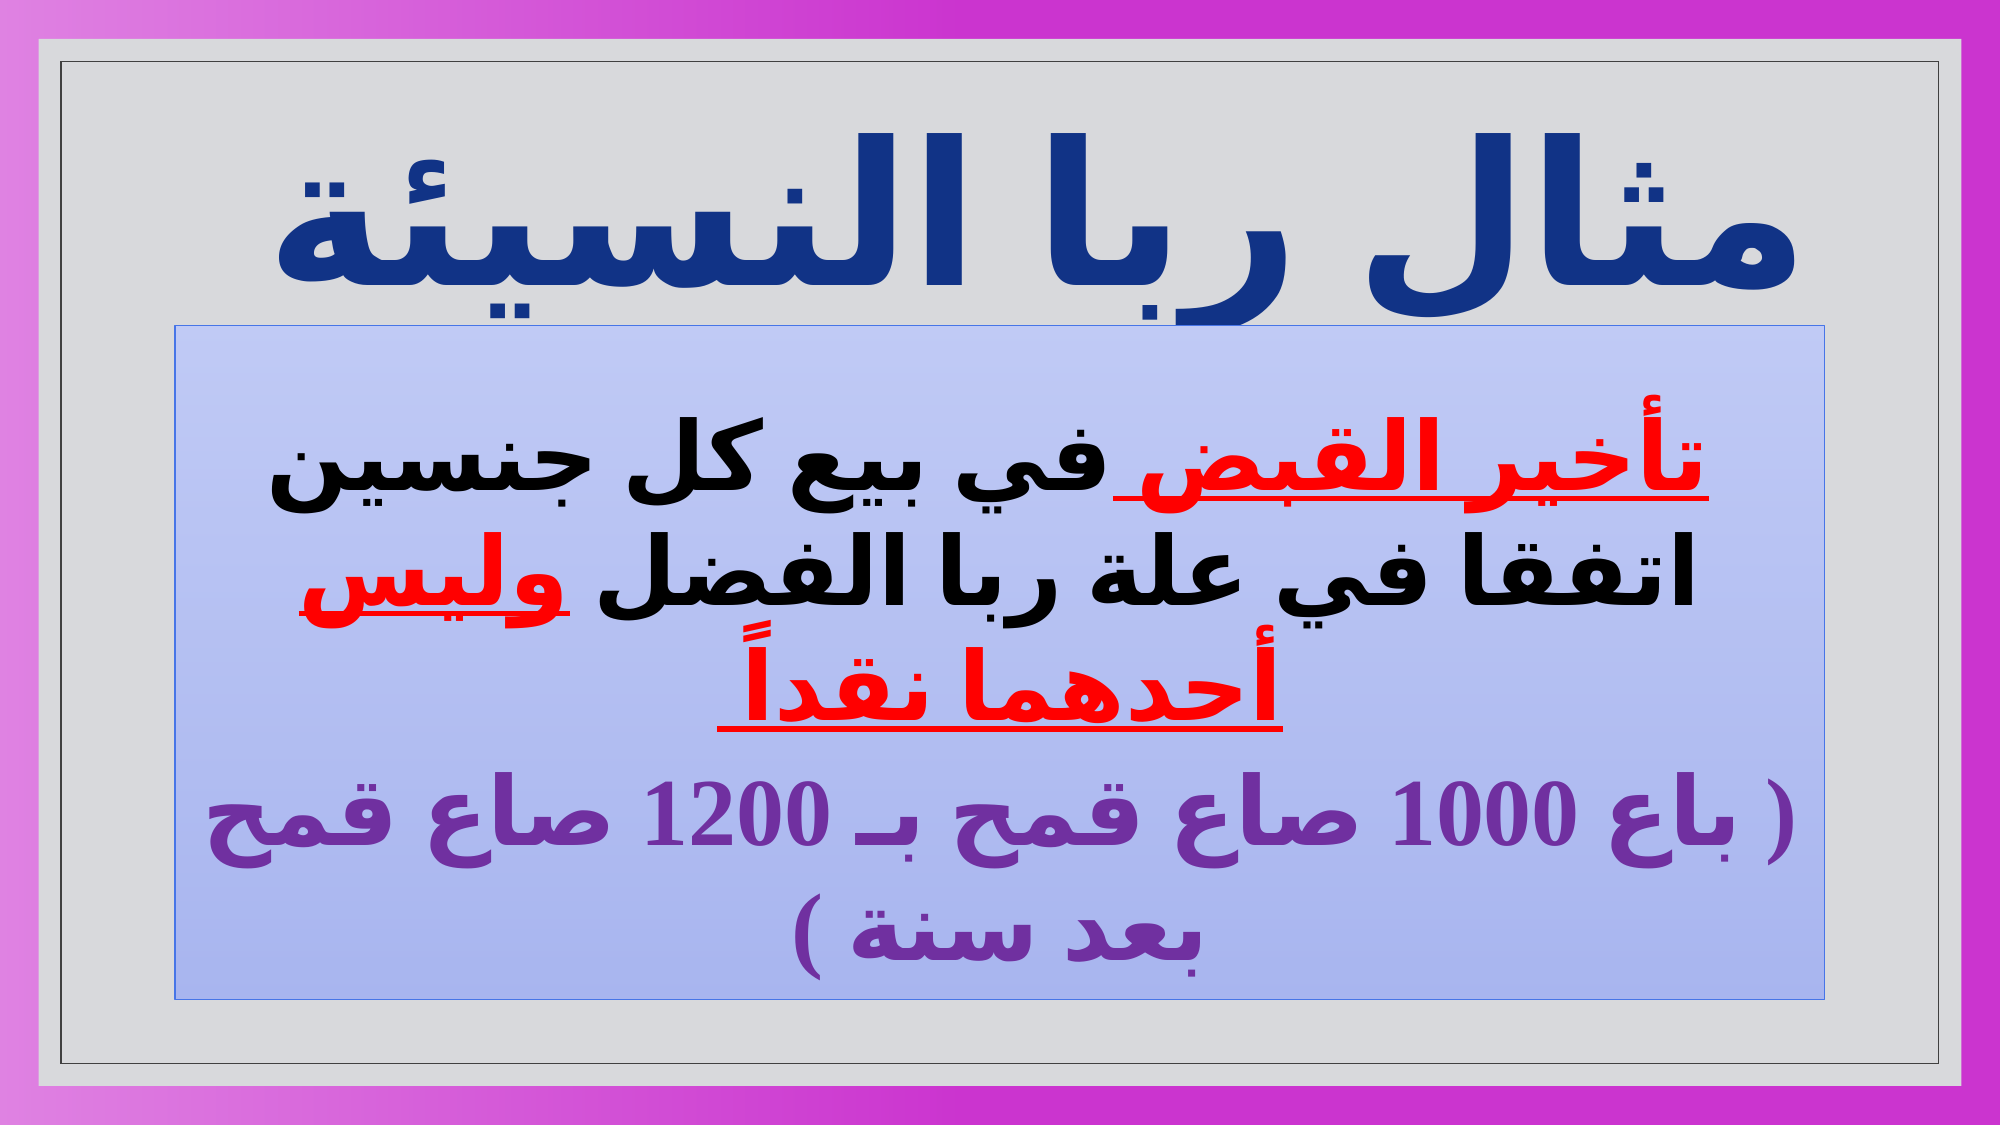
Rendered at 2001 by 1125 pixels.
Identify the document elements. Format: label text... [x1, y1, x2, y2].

title مثال ربا النسيئة [174, 92, 1825, 325]
list تأخير القبض في بيع كل جنسين اتفقا في علة ربا الفضل وليس أحدهما نقداً ( باع 1000 صاع قمح بـ 1200 صاع قمح بعد سنة ) [174, 325, 1825, 1000]
